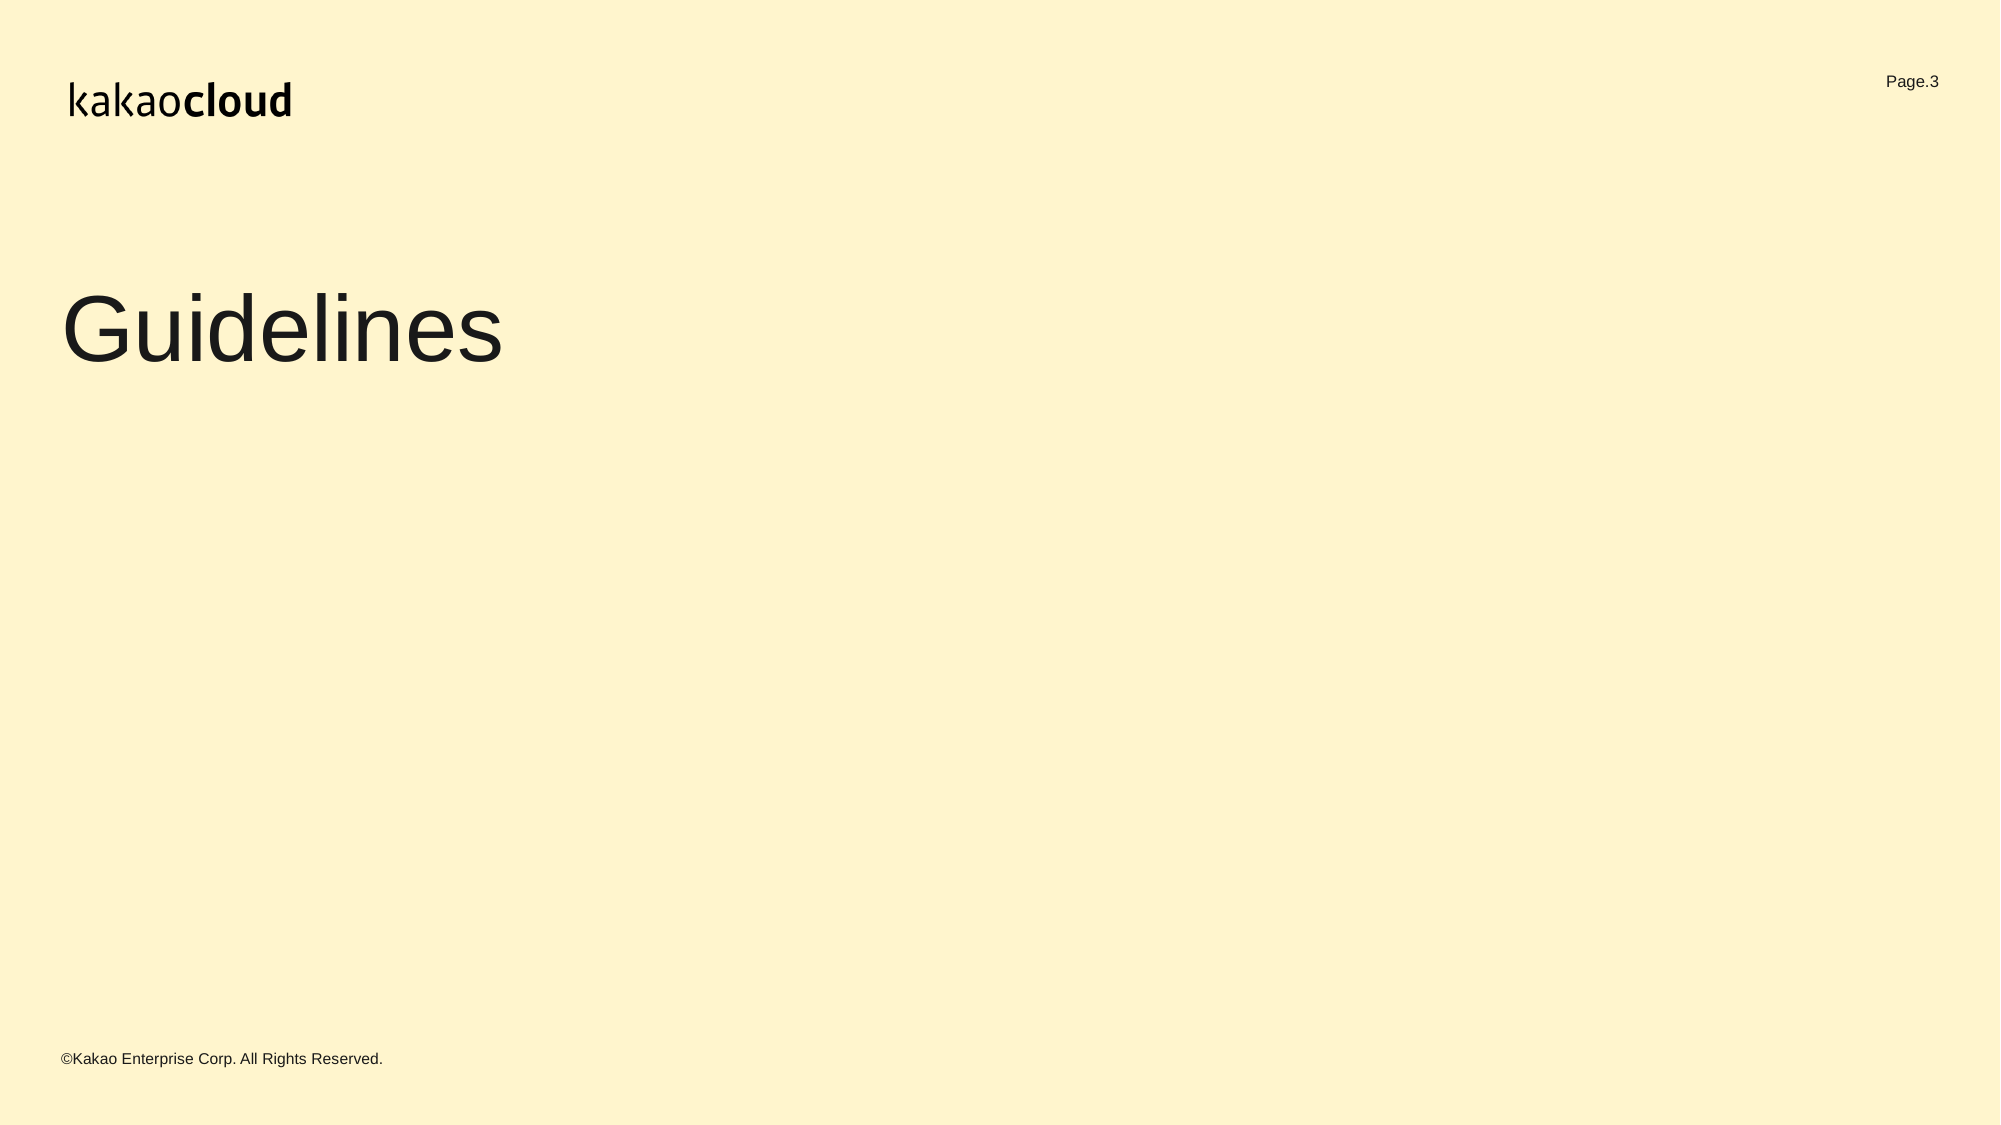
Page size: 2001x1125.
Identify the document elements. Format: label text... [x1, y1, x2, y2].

title Guidelines [60, 256, 1786, 856]
picture [61, 71, 299, 129]
